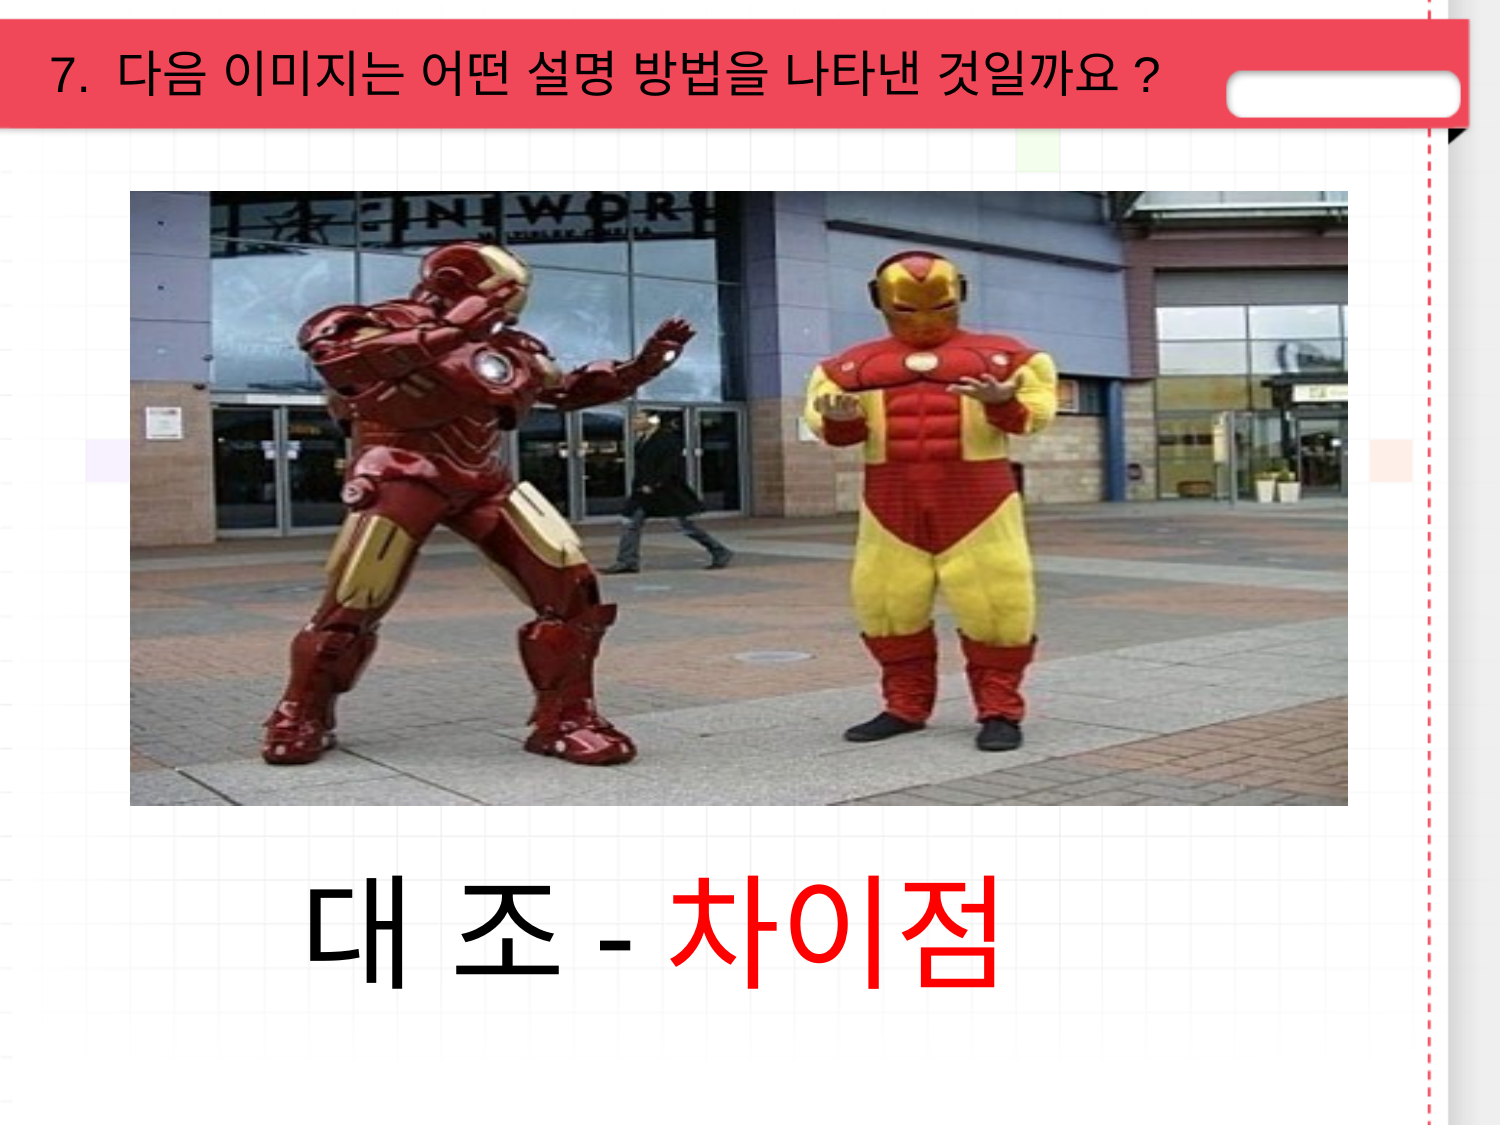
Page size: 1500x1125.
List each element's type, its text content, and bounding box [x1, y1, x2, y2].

text_box 대 조-차이점 [285, 846, 1286, 1012]
text_box 7. 다음 이미지는 어떤 설명 방법을 나타낸 것일까요? [34, 35, 1385, 111]
picture [0, 0, 1500, 1125]
